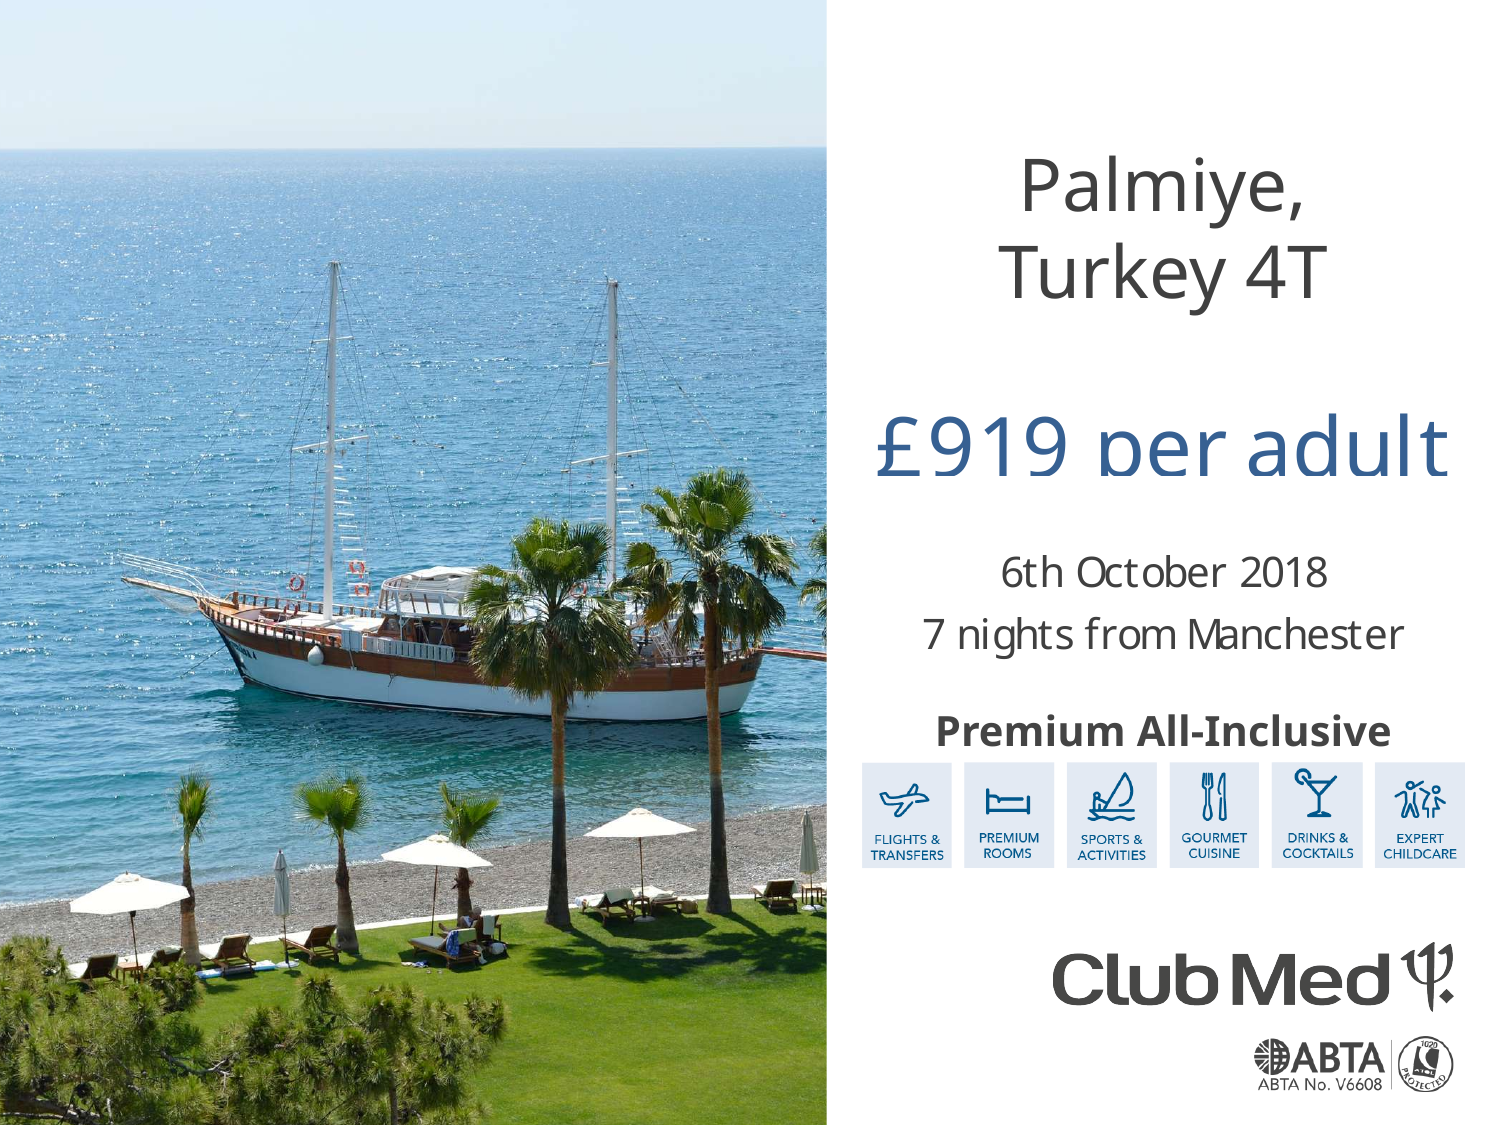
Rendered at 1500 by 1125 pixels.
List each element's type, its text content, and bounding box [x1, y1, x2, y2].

picture [1053, 942, 1454, 1012]
picture [1253, 1036, 1454, 1093]
picture [857, 761, 1469, 870]
text_box Palmiye, Turkey 4T [831, 130, 1500, 321]
text_box Premium All-Inclusive [831, 697, 1500, 762]
picture [0, 0, 1500, 1125]
